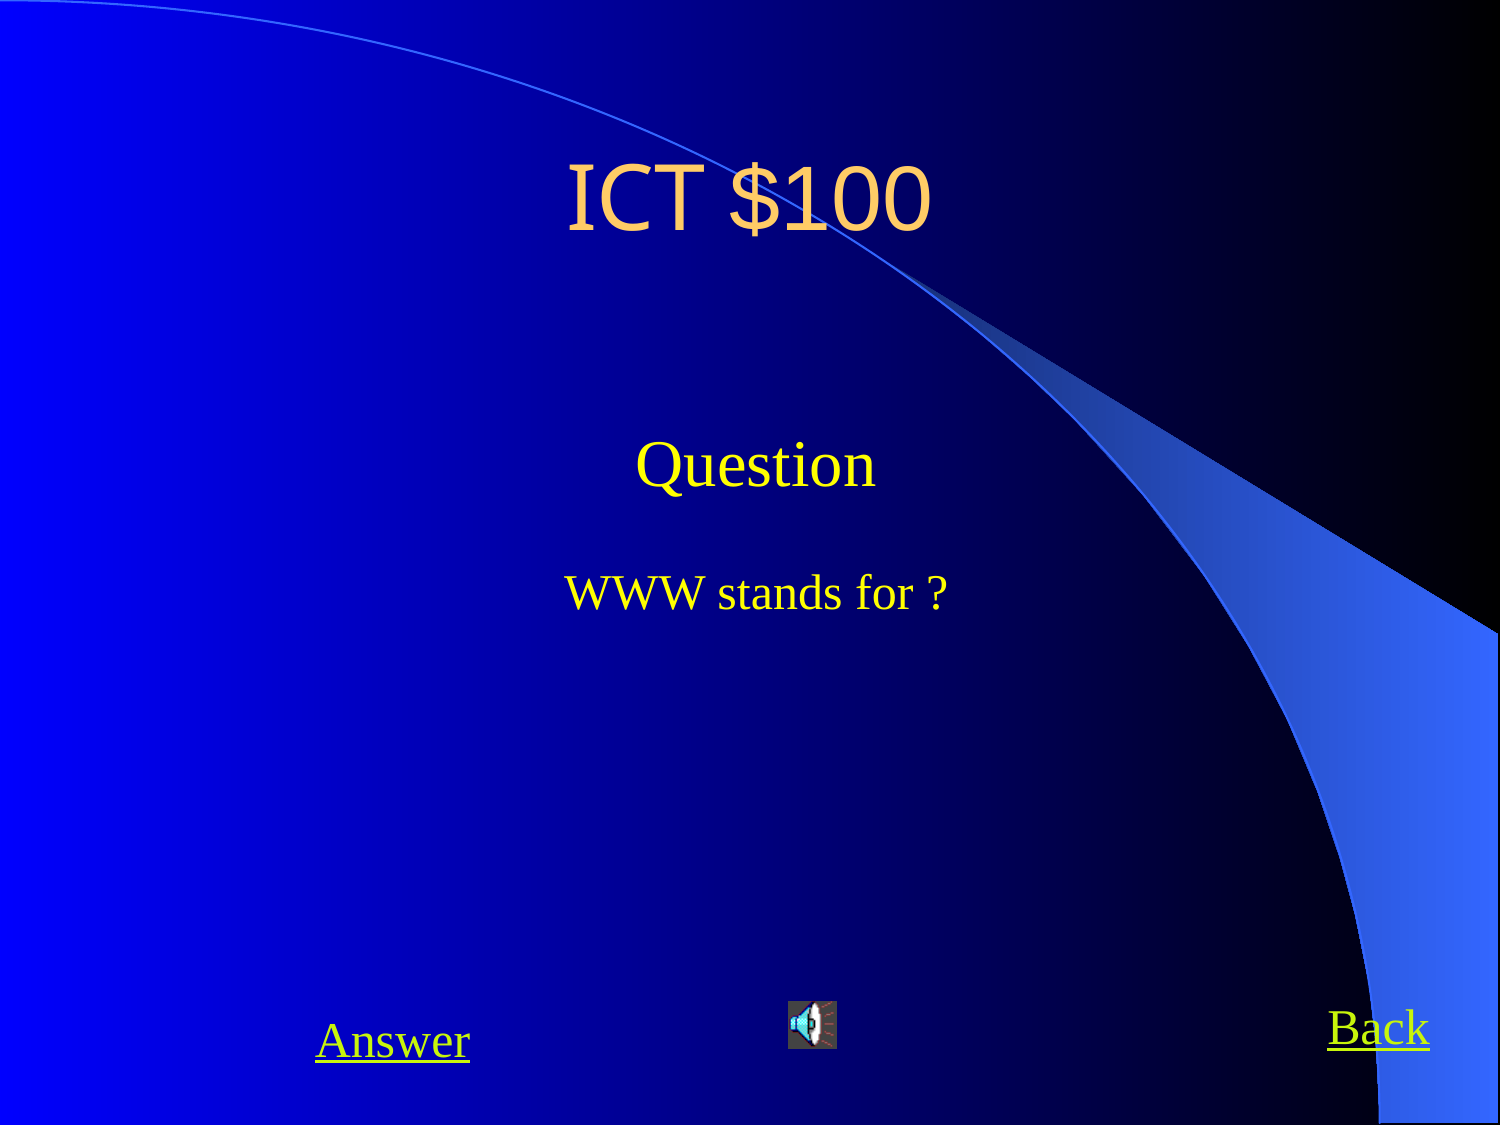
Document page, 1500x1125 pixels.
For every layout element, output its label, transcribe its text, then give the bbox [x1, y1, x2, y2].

title ICT $100 [62, 99, 1438, 288]
picture [787, 999, 838, 1051]
text_box Answer [300, 999, 625, 1075]
text_box Back [1312, 987, 1446, 1063]
text_box Question WWW stands for ? [99, 412, 1413, 688]
